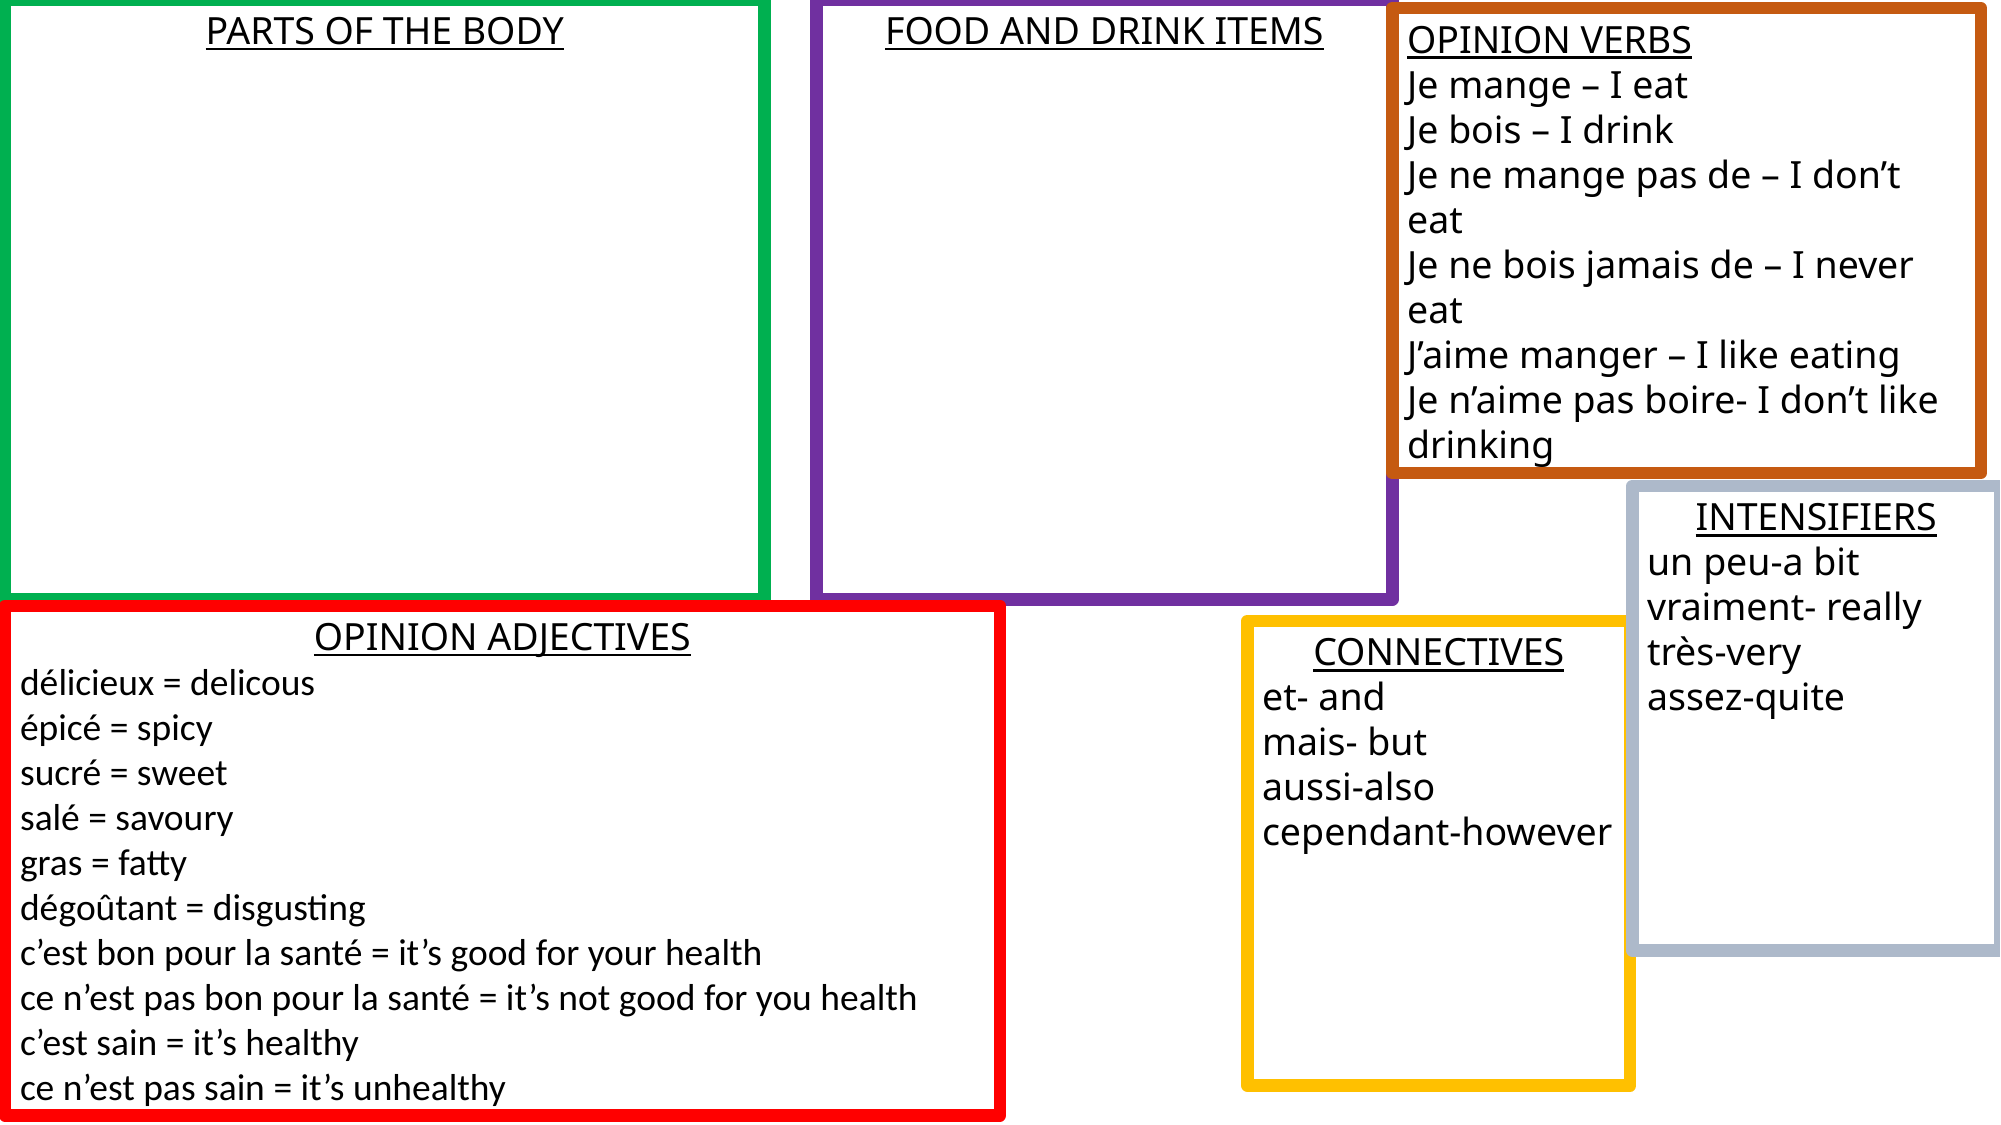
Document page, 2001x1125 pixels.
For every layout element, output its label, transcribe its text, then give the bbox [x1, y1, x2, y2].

text_box OPINION ADJECTIVES délicieux = delicous épicé = spicy sucré = sweet salé = savoury gras = fatty dégoûtant = disgusting c’est bon pour la santé = it’s good for your health ce n’est pas bon pour la santé = it’s not good for you health c’est sain = it’s healthy ce n’est pas sain = it’s unhealthy [5, 605, 1000, 1116]
text_box INTENSIFIERS un peu-a bit vraiment- really très-very assez-quite [1632, 485, 2000, 951]
text_box CONNECTIVES et- and mais- but aussi-also cependant-however [1247, 620, 1631, 1086]
text_box PARTS OF THE BODY [5, 0, 765, 600]
text_box FOOD AND DRINK ITEMS [816, 0, 1393, 600]
text_box OPINION VERBS Je mange – I eat Je bois – I drink Je ne mange pas de – I don’t eat Je ne bois jamais de – I never eat J’aime manger – I like eating Je n’aime pas boire- I don’t like drinking [1392, 8, 1981, 473]
